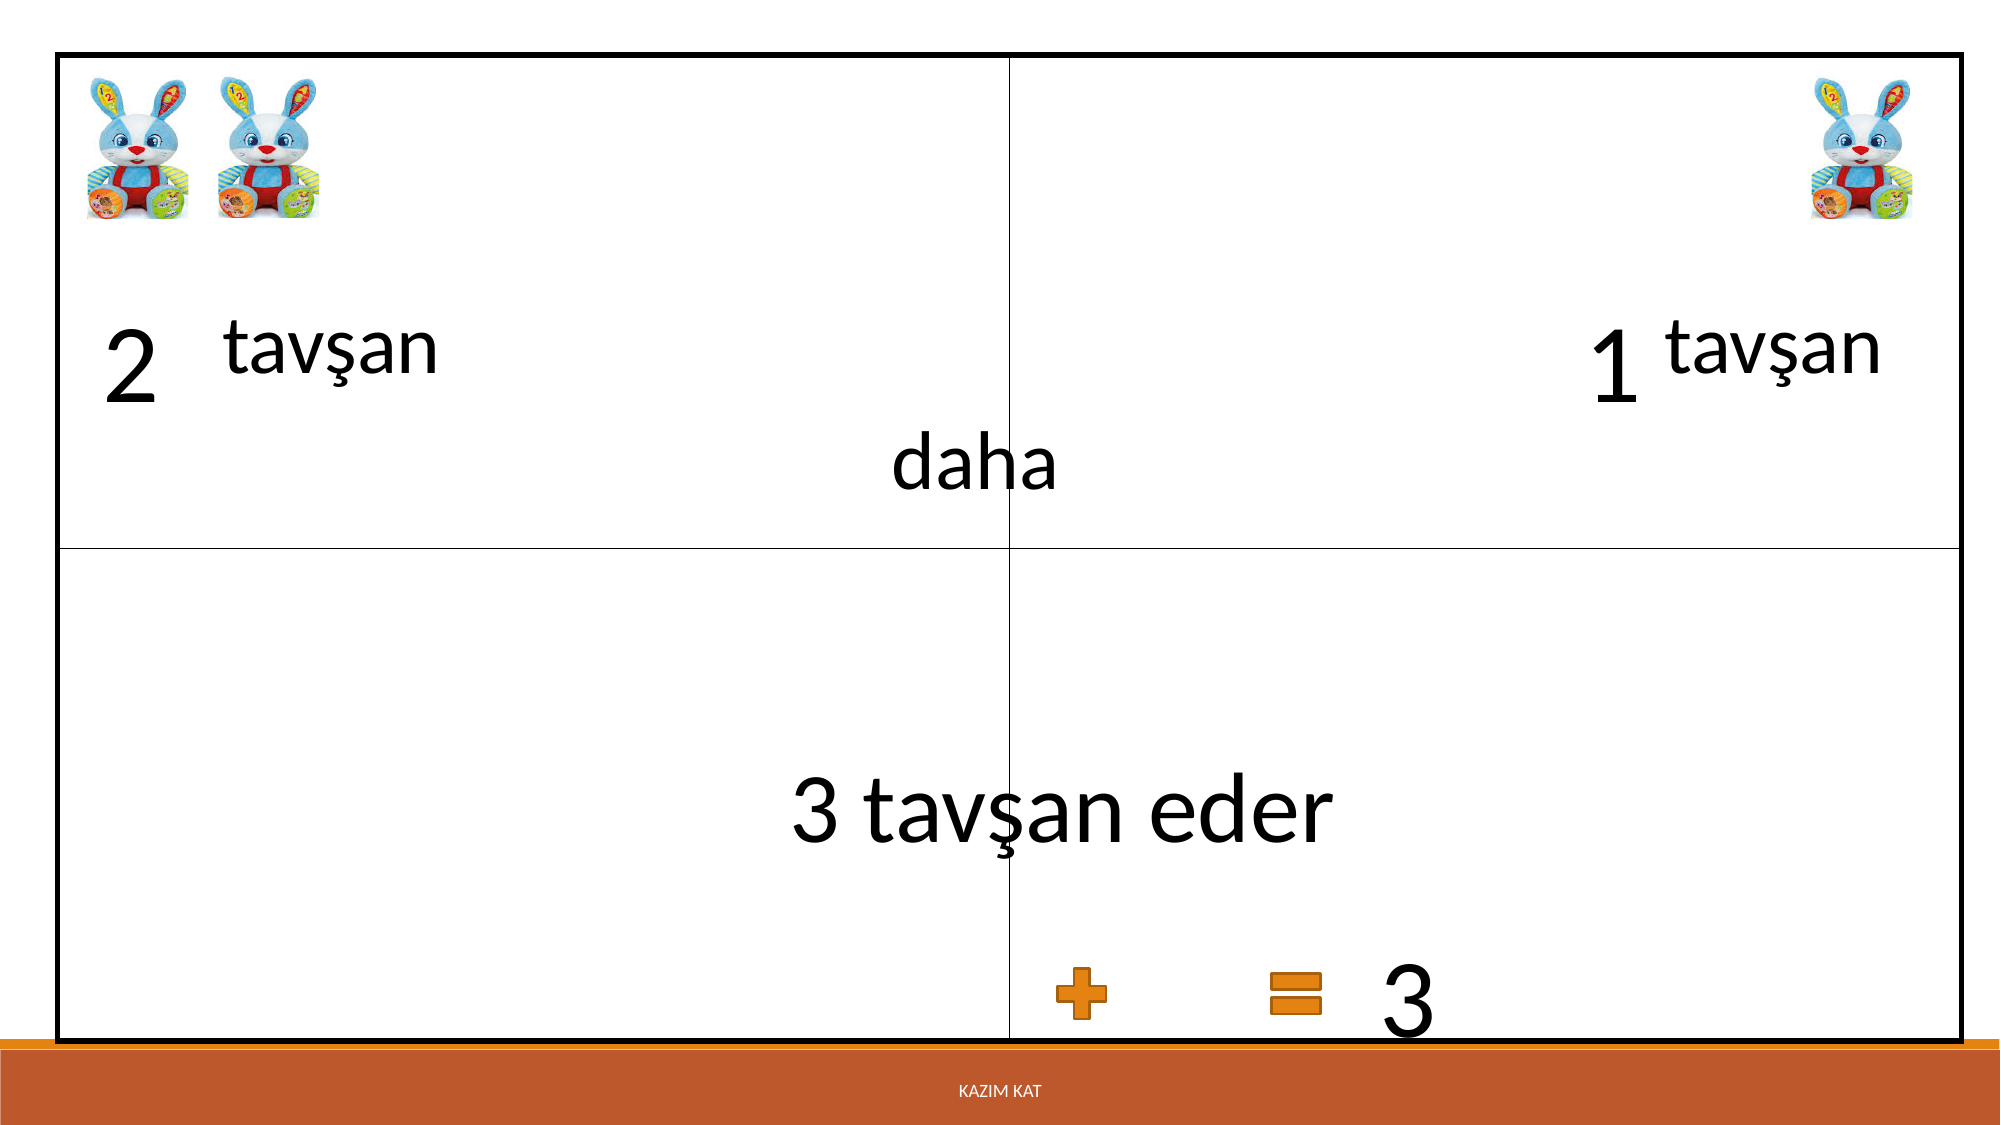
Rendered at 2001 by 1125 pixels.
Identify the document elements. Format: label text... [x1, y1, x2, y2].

text_box tavşan [1650, 282, 1914, 398]
text_box 3 [1364, 917, 1469, 1068]
footer Kazım KAT [604, 1059, 1396, 1120]
text_box 1 [1570, 282, 1650, 433]
text_box daha [876, 398, 1221, 514]
picture [217, 67, 320, 218]
picture [1810, 68, 1913, 219]
table_header [1010, 58, 1959, 548]
text_box [1056, 967, 1107, 1020]
table_cell [1010, 549, 1959, 1038]
picture [86, 68, 189, 219]
text_box [1270, 996, 1322, 1015]
table_cell [60, 549, 1009, 1038]
text_box 3 tavşan eder [774, 735, 1365, 871]
table_header [60, 58, 1009, 548]
text_box 2 [87, 282, 189, 433]
text_box tavşan [188, 282, 479, 398]
text_box [1270, 972, 1322, 991]
